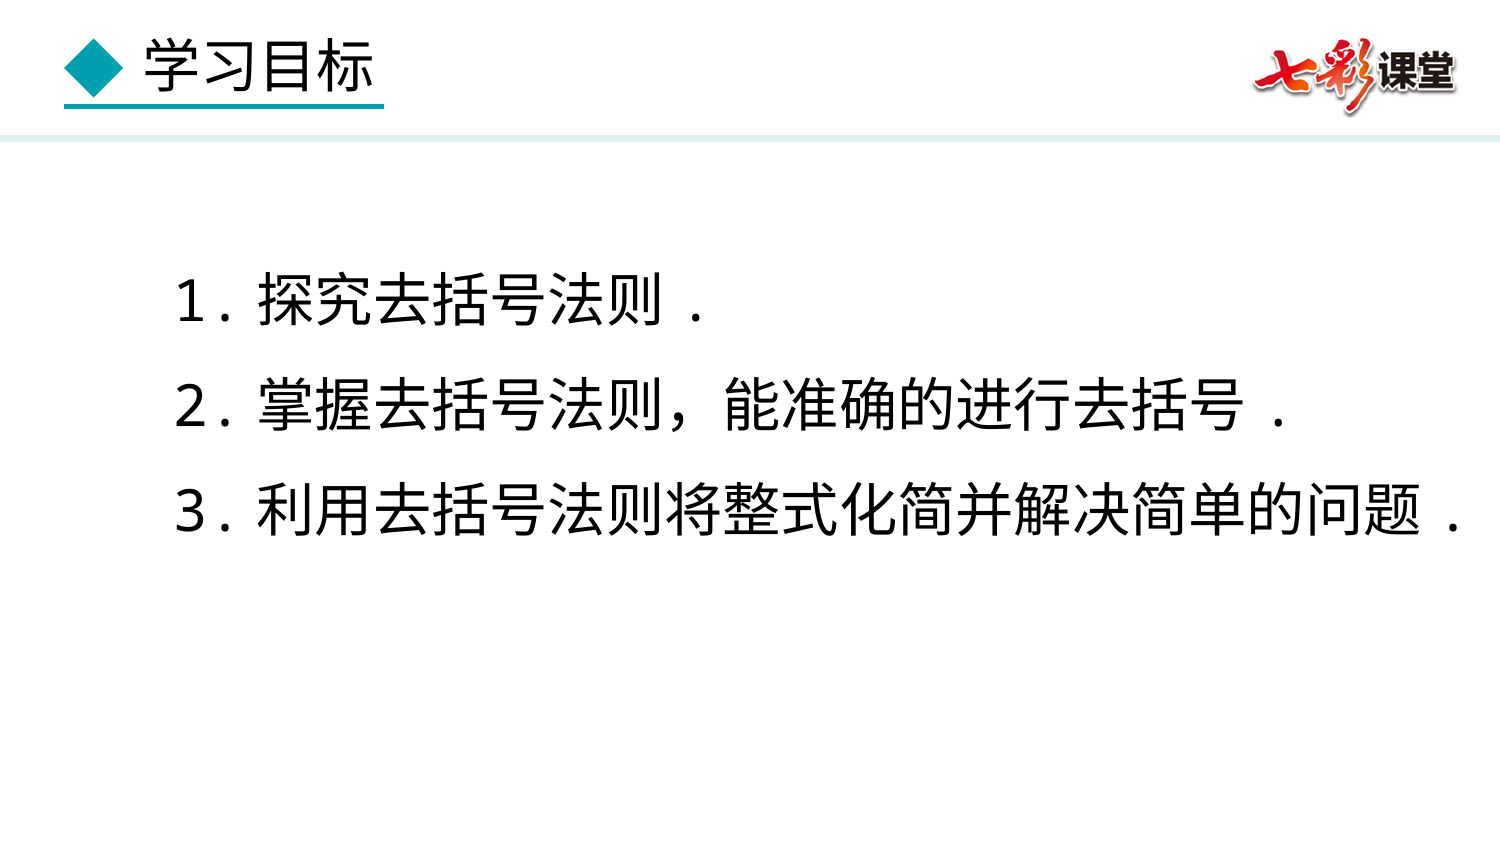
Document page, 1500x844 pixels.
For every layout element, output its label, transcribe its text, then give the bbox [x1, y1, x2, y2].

picture [1249, 32, 1461, 118]
text_box 1.探究去括号法则. 2.掌握去括号法则，能准确的进行去括号. 3.利用去括号法则将整式化简并解决简单的问题. [157, 221, 1443, 551]
